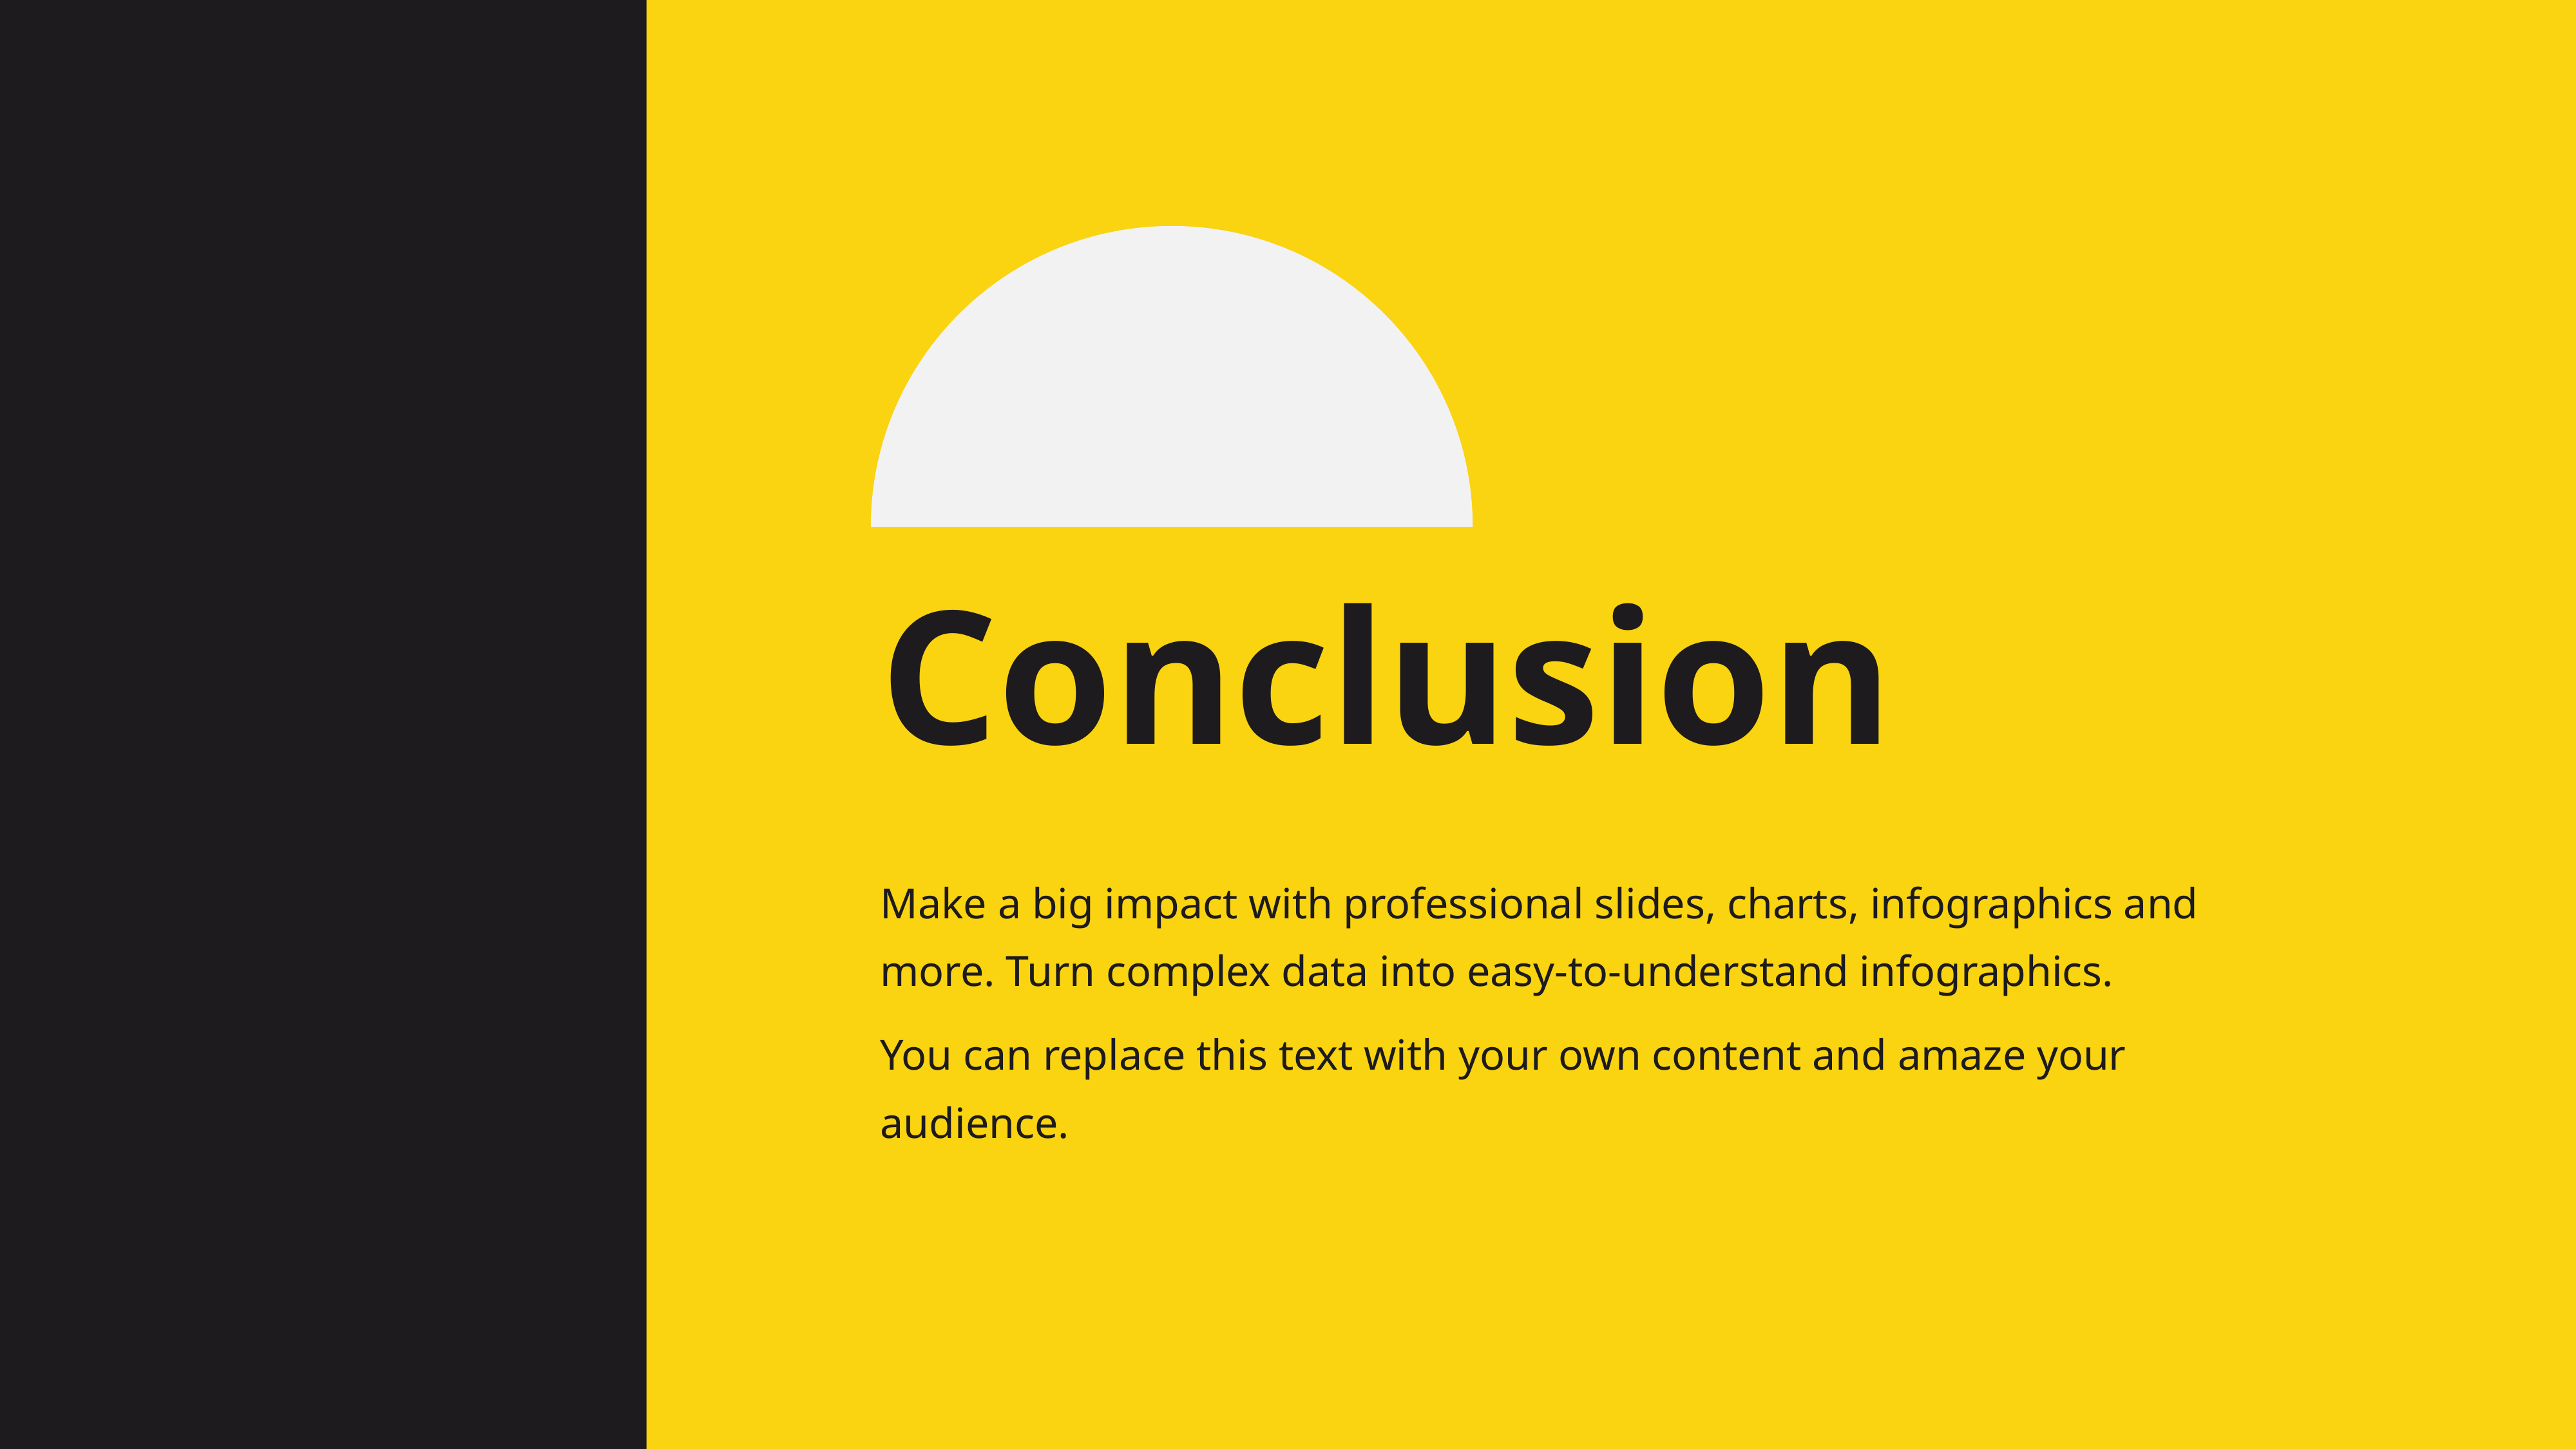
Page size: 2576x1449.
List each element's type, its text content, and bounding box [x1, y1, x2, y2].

text_box [0, 0, 647, 1449]
text_box [870, 225, 1474, 528]
text_box Conclusion [870, 531, 2247, 786]
text_box Make a big impact with professional slides, charts, infographics and more. Turn complex data into easy-to-understand infographics. You can replace this text with your own content and amaze your audience. [870, 854, 2247, 1151]
